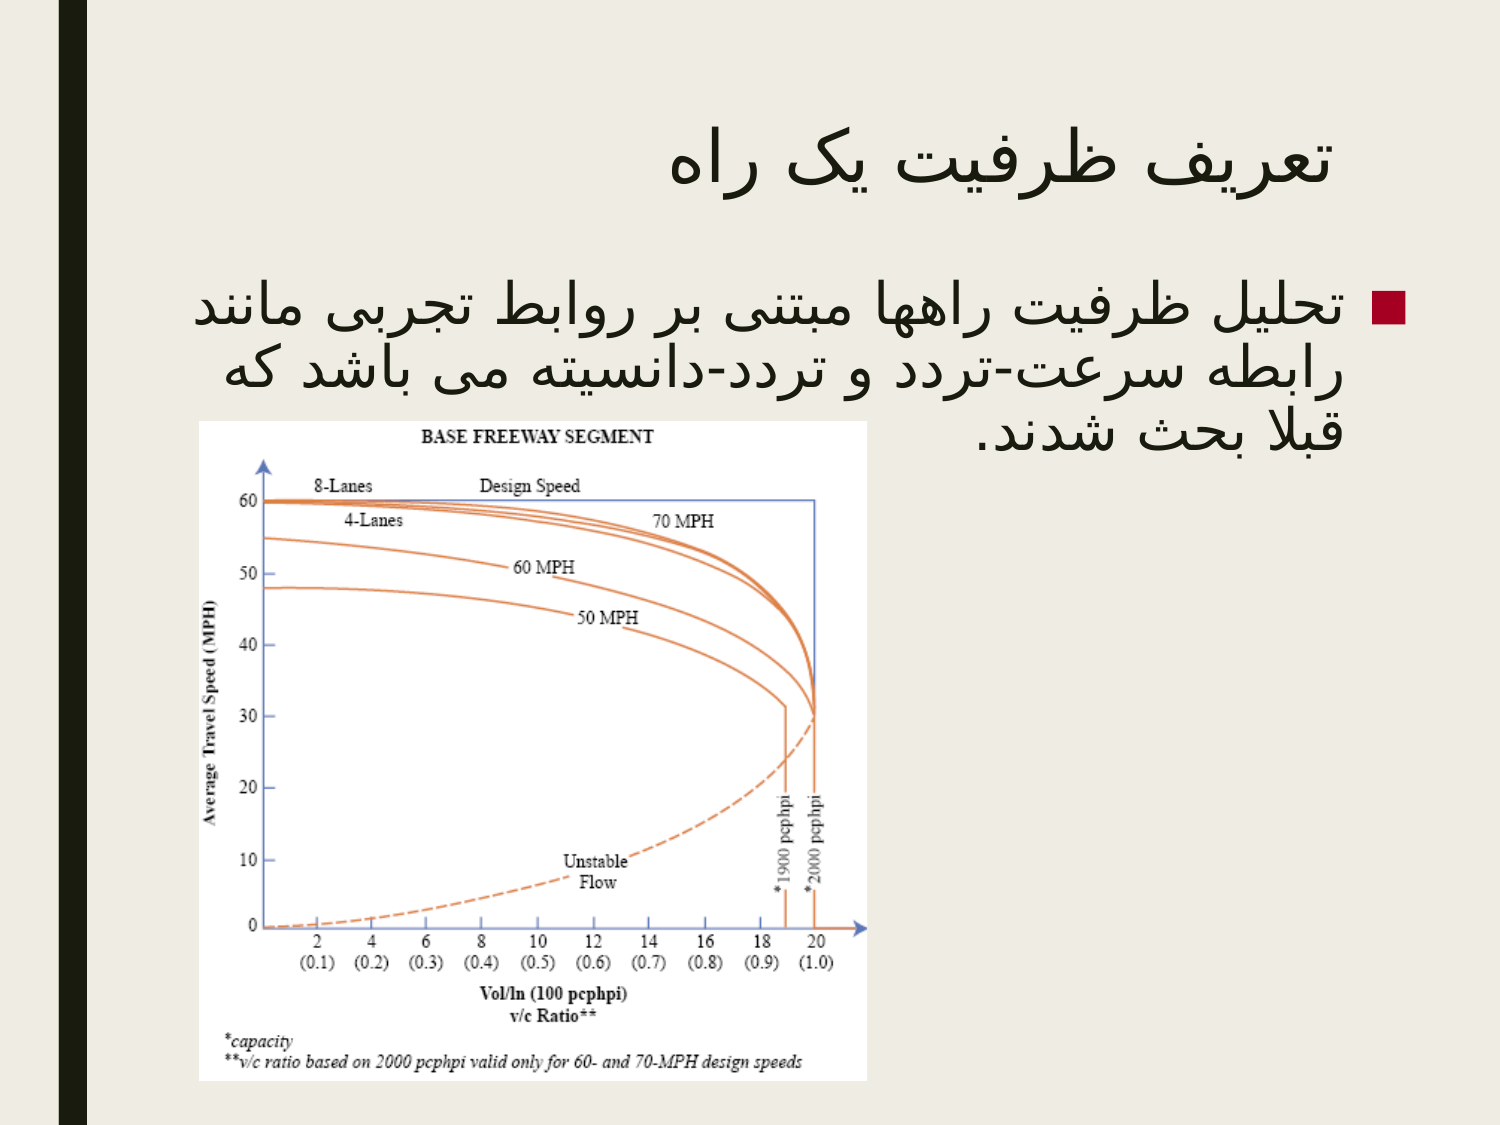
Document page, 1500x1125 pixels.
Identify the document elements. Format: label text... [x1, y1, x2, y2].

title تعریف ظرفیت یک راه [168, 112, 1351, 357]
list تحلیل ظرفیت راهها مبتنی بر روابط تجربی مانند رابطه سرعت-تردد و تردد-دانسیته می باشد که قبلا بحث شدند. [171, 267, 1425, 1071]
picture [199, 421, 868, 1081]
